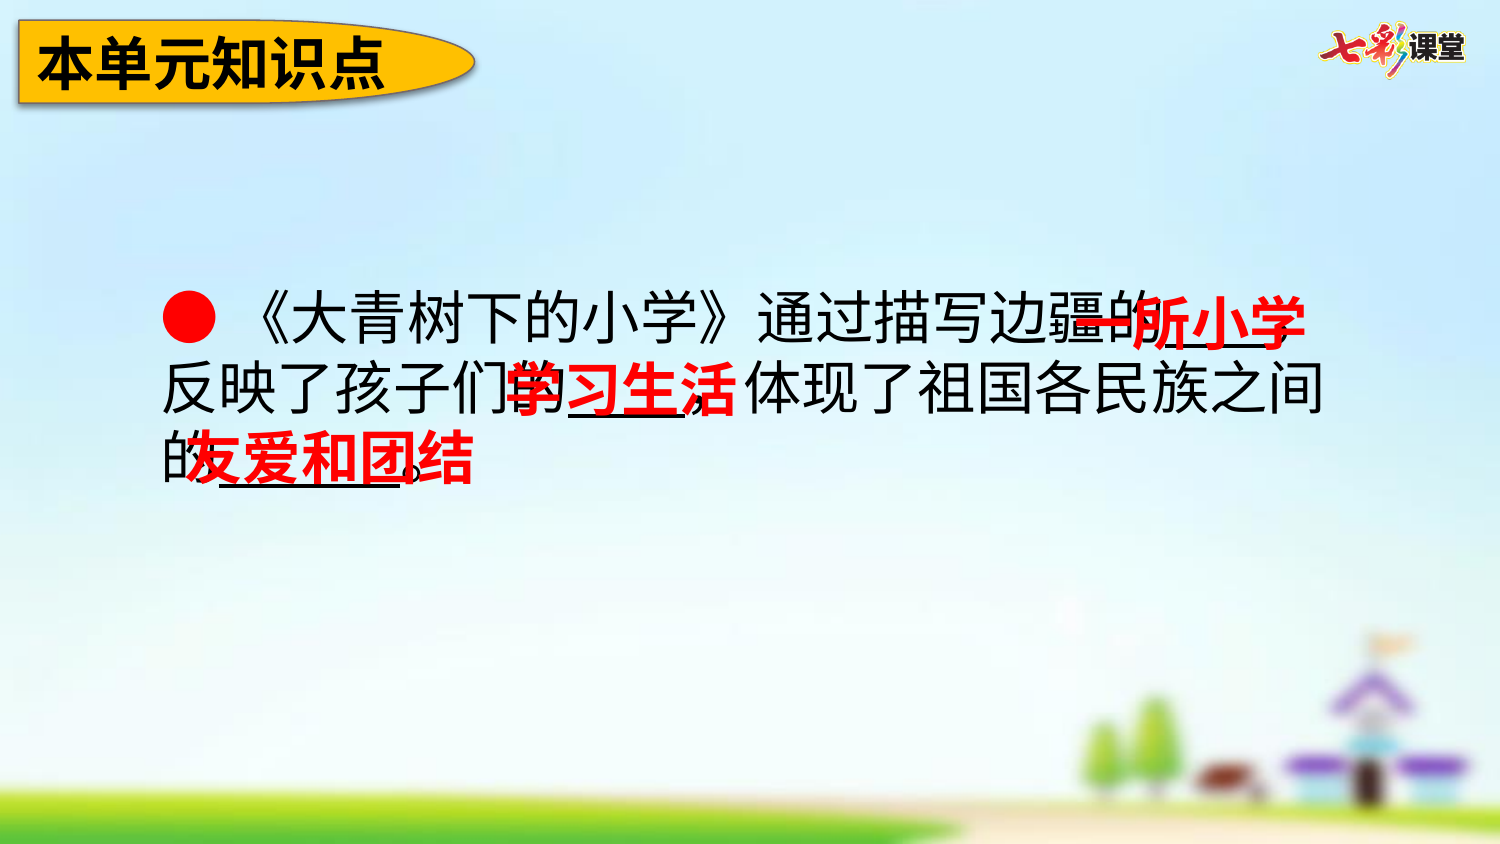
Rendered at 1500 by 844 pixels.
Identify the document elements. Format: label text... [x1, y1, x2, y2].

picture [0, 0, 1500, 844]
text_box 一所小学 [1059, 279, 1356, 365]
text_box ●《大青树下的小学》通过描写边疆的 ， 反映了孩子们的 ，体现了祖国各民族之间 的 。 [145, 273, 1342, 499]
text_box 友爱和团结 [169, 413, 548, 499]
text_box 学习生活 [490, 345, 786, 431]
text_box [0, 19, 475, 105]
